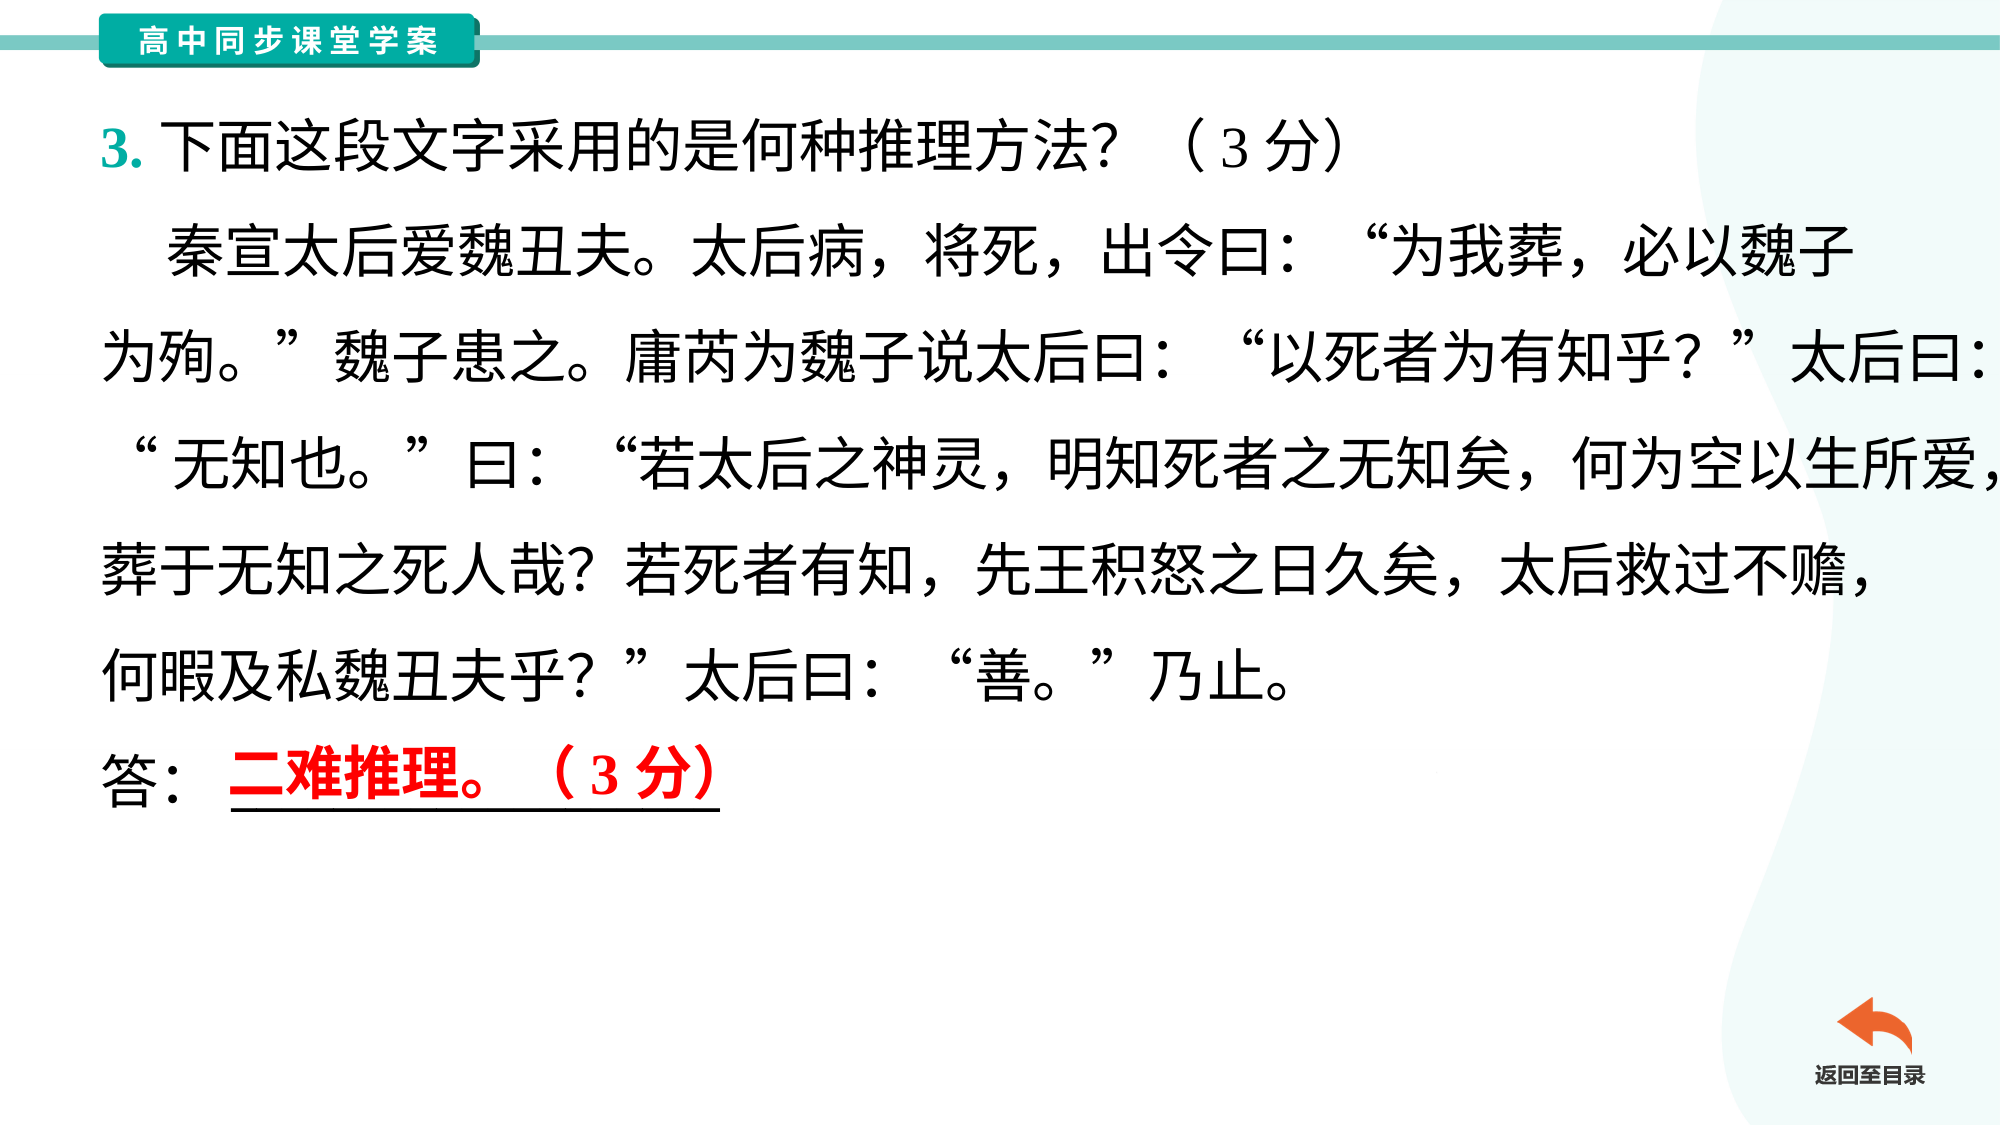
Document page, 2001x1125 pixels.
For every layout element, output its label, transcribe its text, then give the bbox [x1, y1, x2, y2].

text_box 秦宣太后爱魏丑夫。太后病，将死，出令曰：“为我葬，必以魏子 为殉。”魏子患之。庸芮为魏子说太后曰：“以死者为有知乎？”太后曰： “无知也。”曰：“若太后之神灵，明知死者之无知矣，何为空以生所爱， 葬于无知之死人哉？若死者有知，先王积怒之日久矣，太后救过不赡， 何暇及私魏丑夫乎？”太后曰：“善。”乃止。 答：___________________ [100, 178, 1899, 816]
text_box 二难推理。（3分） [218, 704, 760, 807]
picture [0, 0, 2000, 1125]
text_box 3.下面这段文字采用的是何种推理方法？（3分） [100, 76, 1899, 178]
